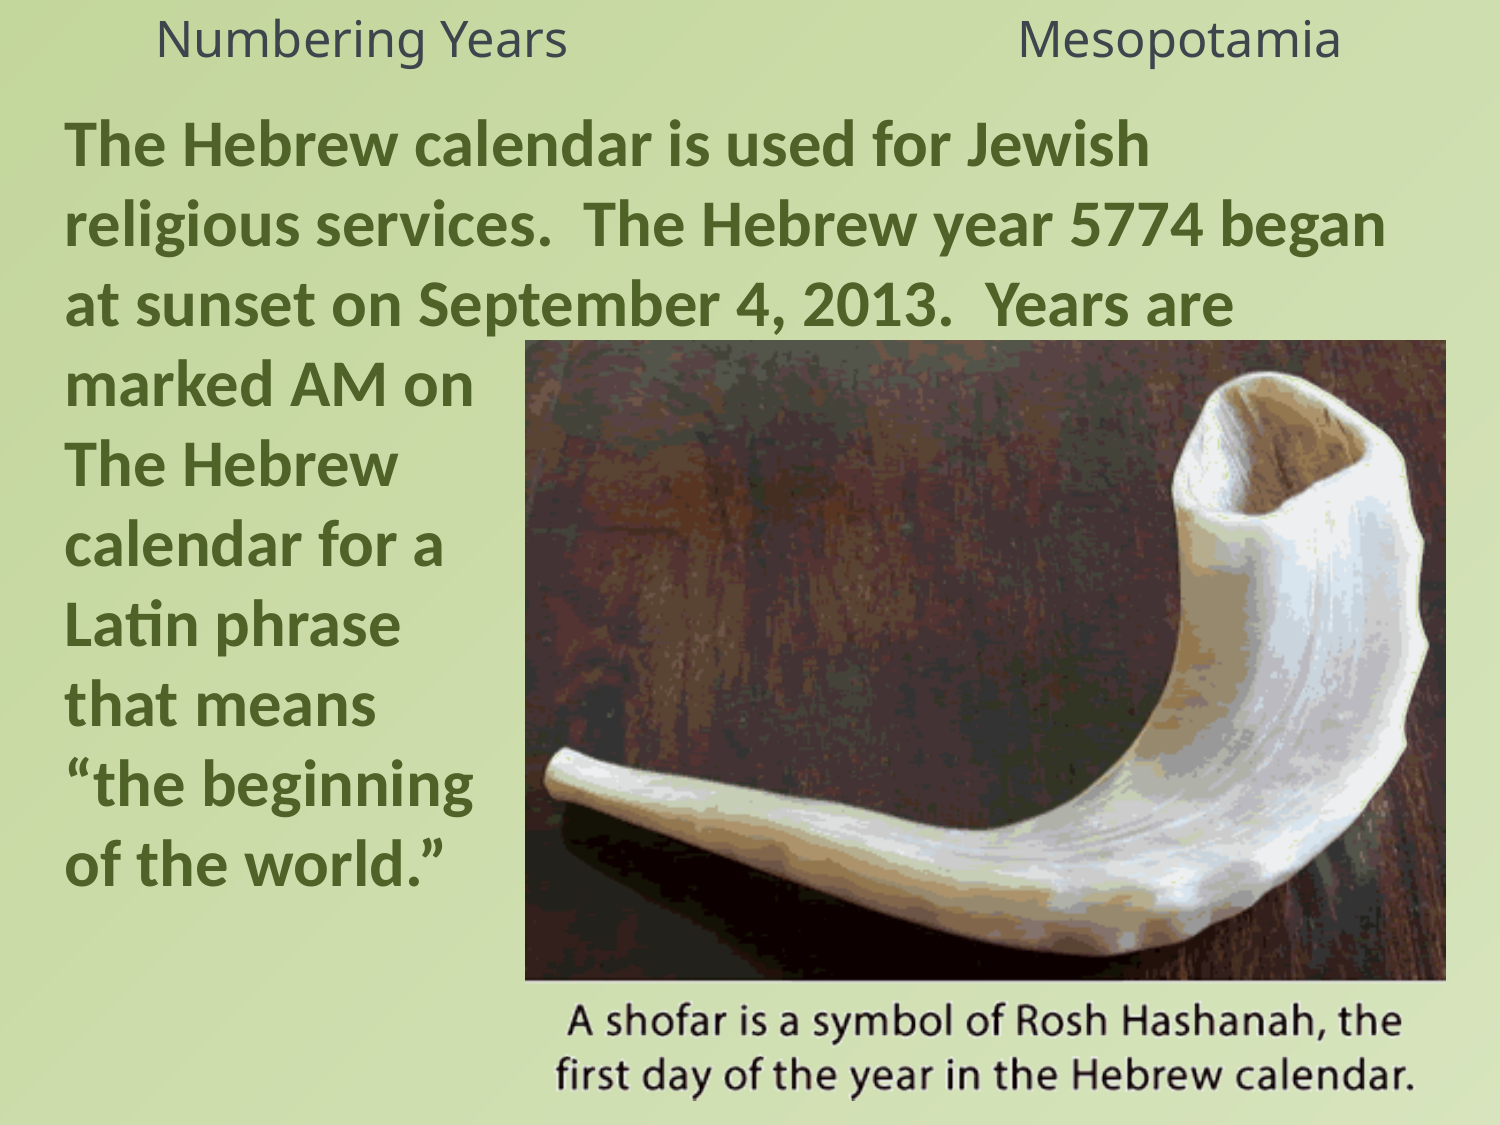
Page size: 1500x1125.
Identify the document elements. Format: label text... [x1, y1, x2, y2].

text_box Numbering Years Mesopotamia [0, 0, 1500, 76]
picture [524, 340, 1447, 1101]
text_box The Hebrew calendar is used for Jewish religious services. The Hebrew year 5774 began at sunset on September 4, 2013. Years are marked AM on The Hebrew calendar for a Latin phrase that means “the beginning of the world.” [49, 92, 1413, 907]
